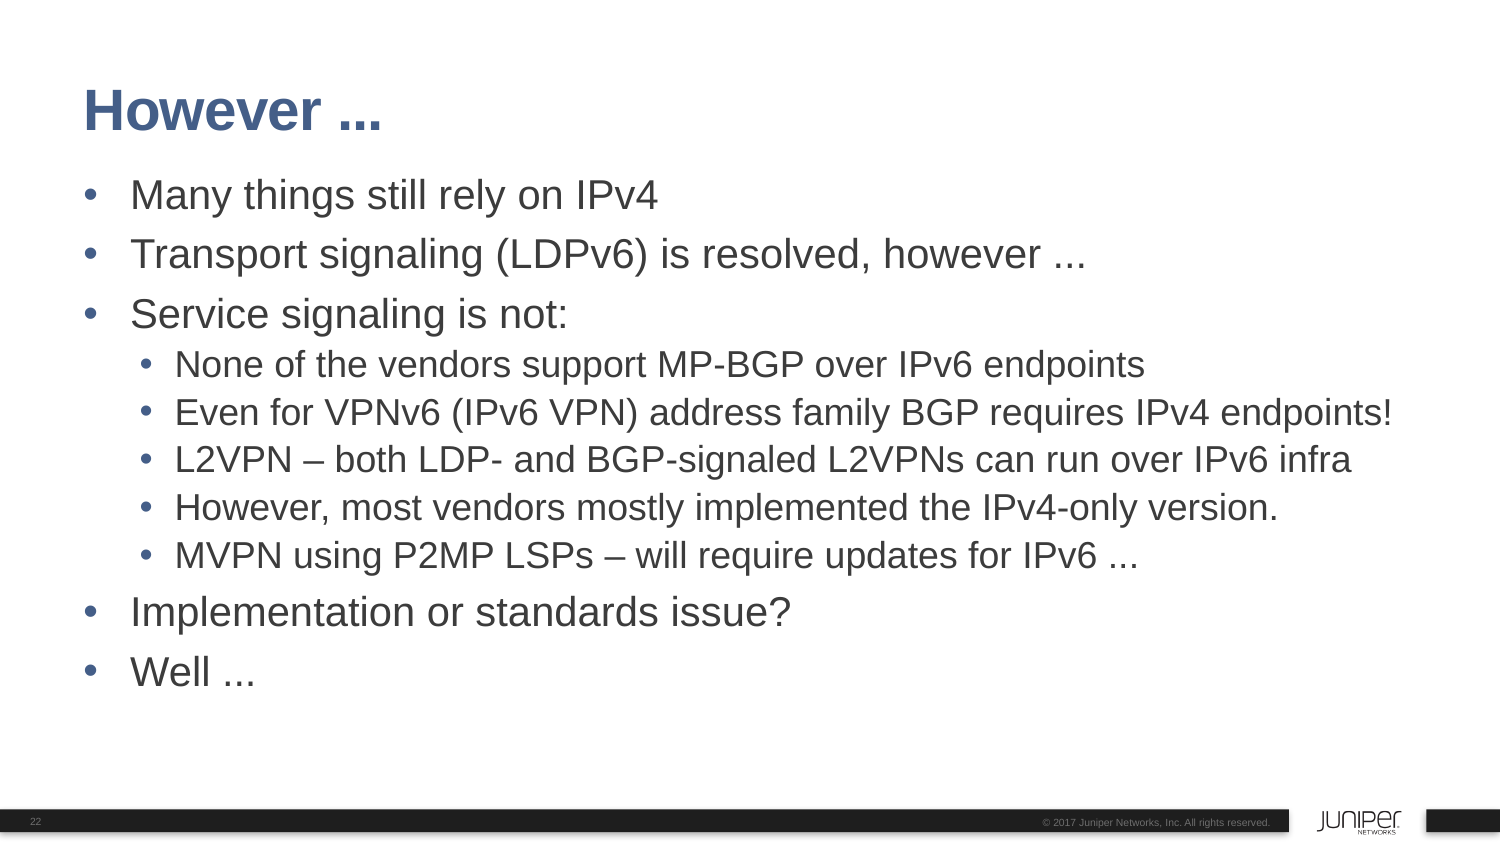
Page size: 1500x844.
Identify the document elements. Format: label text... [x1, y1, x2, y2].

picture [1315, 808, 1404, 836]
title However ... [74, 0, 1424, 143]
list Many things still rely on IPv4 Transport signaling (LDPv6) is resolved, however ... Service signaling is not: None of the vendors support MP-BGP over IPv6 endpoints Even for VPNv6 (IPv6 VPN) address family BGP requires IPv4 endpoints! L2VPN – both LDP- and BGP-signaled L2VPNs can run over IPv6 infra However, most vendors mostly implemented the IPv4-only version. MVPN using P2MP LSPs – will require updates for IPv6 ... Implementation or standards issue? Well ... [73, 167, 1488, 768]
